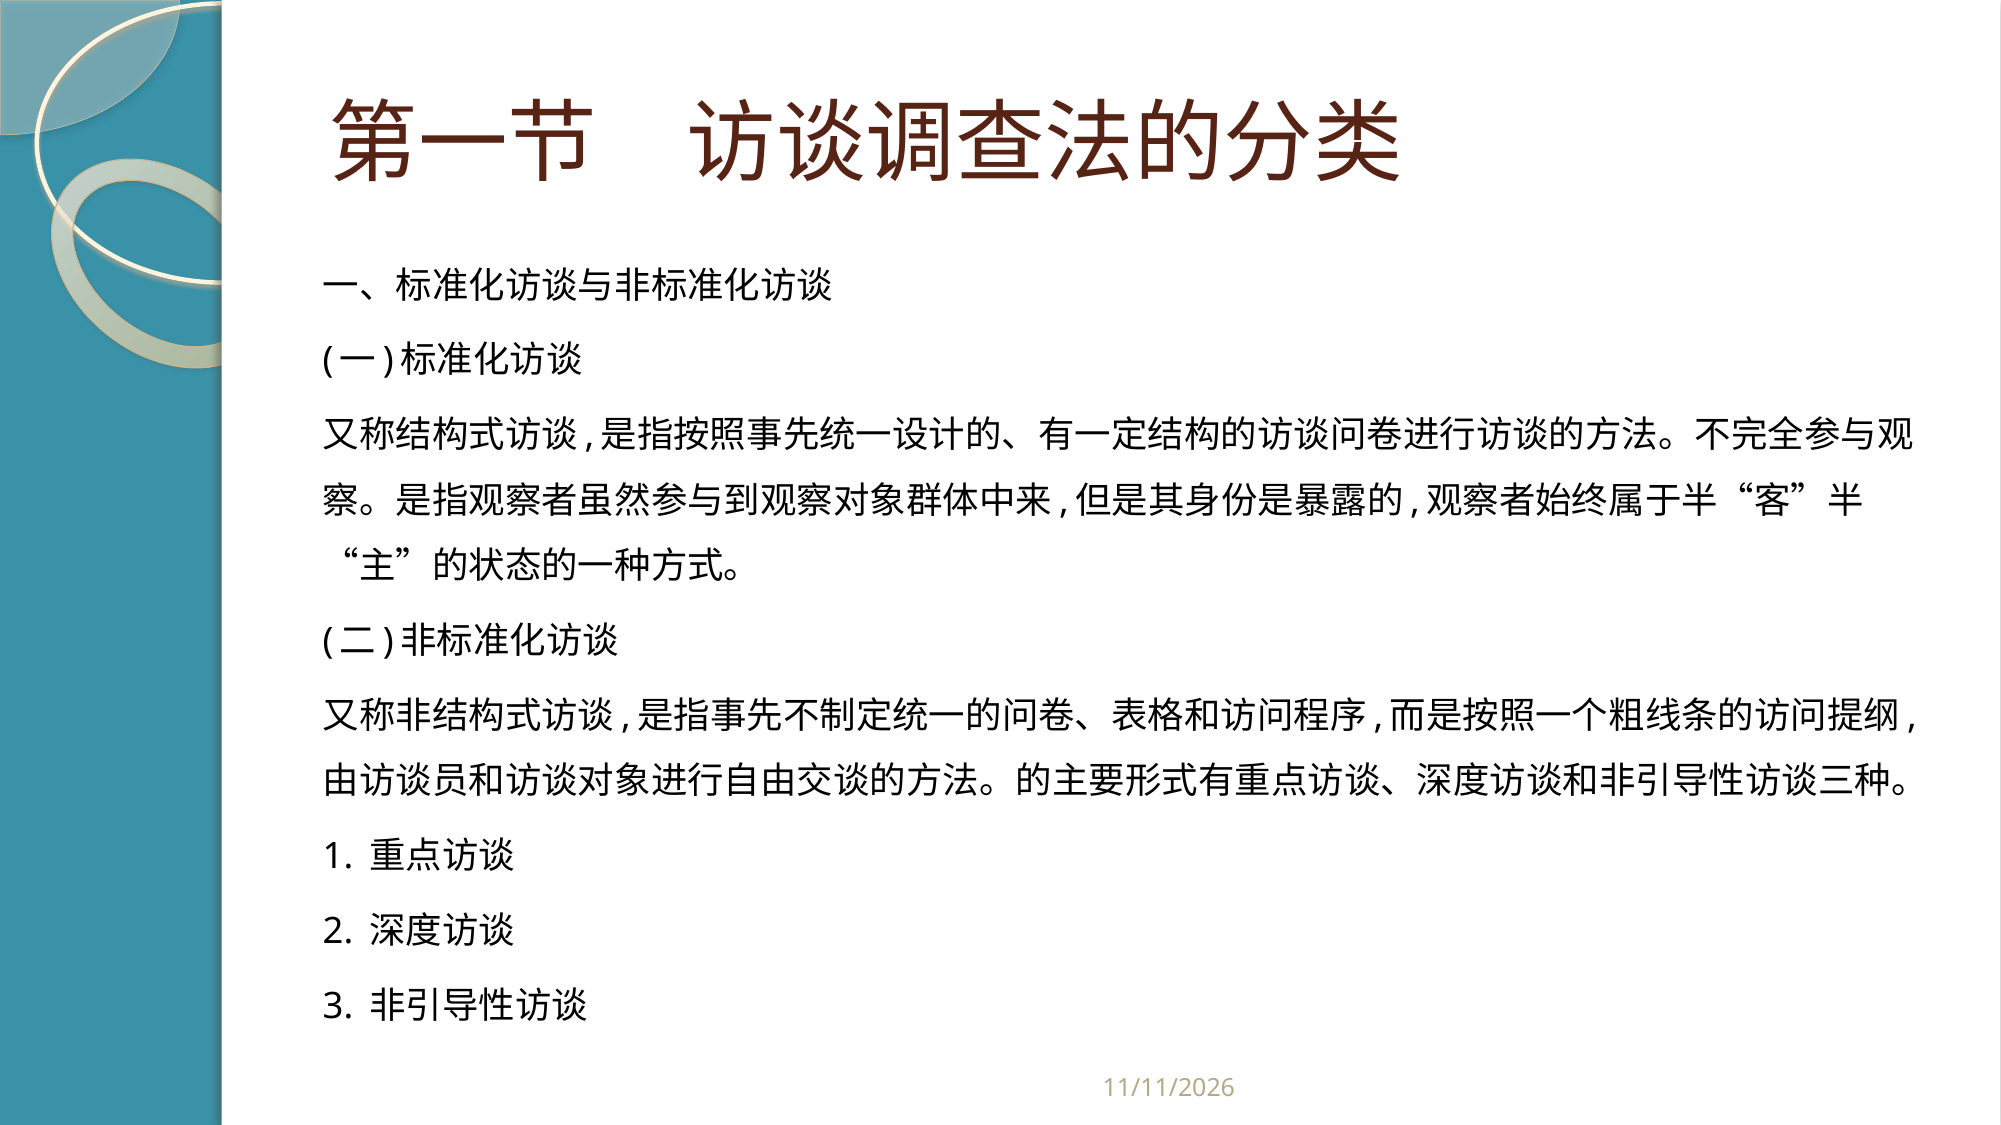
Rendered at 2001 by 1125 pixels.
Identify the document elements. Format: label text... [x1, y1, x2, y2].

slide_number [783, 1034, 1250, 1113]
title 第一节 访谈调查法的分类 [313, 45, 1954, 233]
list 一、标准化访谈与非标准化访谈 (一)标准化访谈 又称结构式访谈,是指按照事先统一设计的、有一定结构的访谈问卷进行访谈的方法。不完全参与观察。是指观察者虽然参与到观察对象群体中来,但是其身份是暴露的,观察者始终属于半“客”半“主”的状态的一种方式。 (二)非标准化访谈 又称非结构式访谈,是指事先不制定统一的问卷、表格和访问程序,而是按照一个粗线条的访问提纲,由访谈员和访谈对象进行自由交谈的方法。的主要形式有重点访谈、深度访谈和非引导性访谈三种。 1. 重点访谈 2. 深度访谈 3. 非引导性访谈 [295, 232, 1936, 1086]
